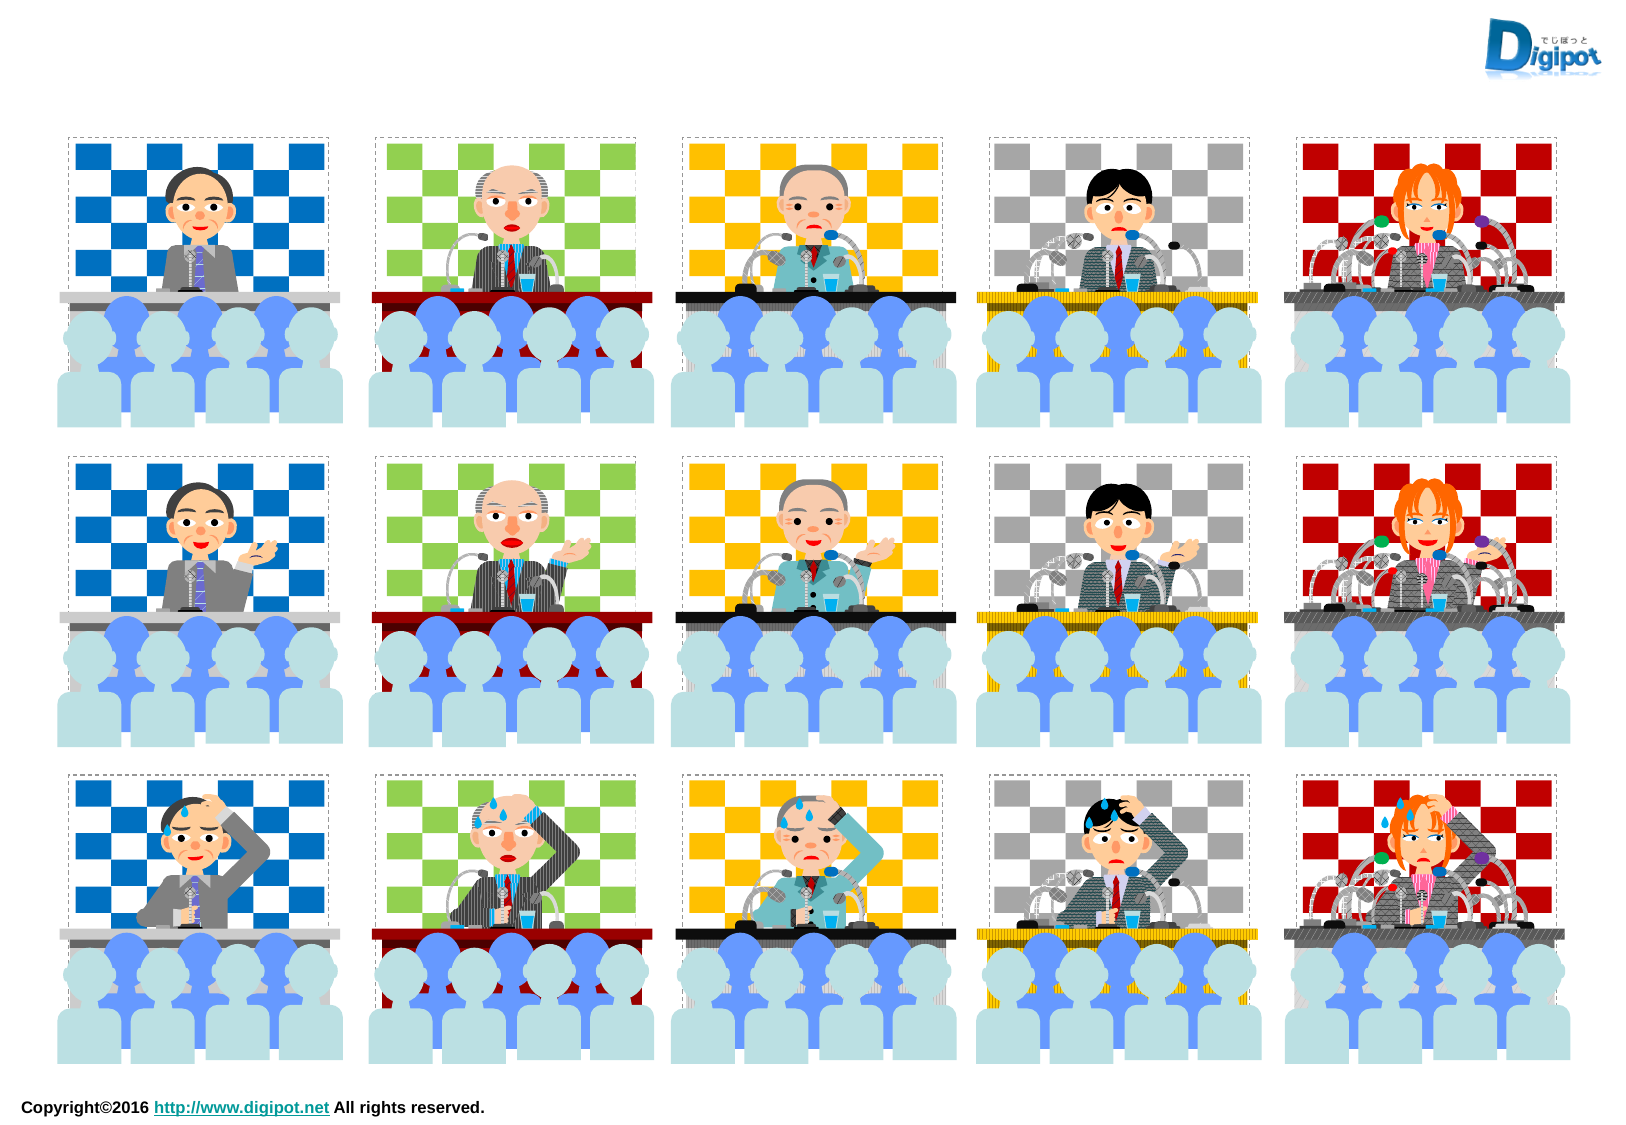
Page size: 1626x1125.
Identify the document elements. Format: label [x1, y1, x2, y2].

text_box [368, 463, 655, 748]
text_box [1283, 463, 1571, 748]
text_box [975, 780, 1262, 1065]
text_box [368, 143, 655, 428]
text_box [670, 463, 957, 748]
text_box [975, 143, 1262, 428]
text_box [1283, 780, 1571, 1065]
text_box [57, 780, 344, 1065]
text_box [57, 463, 344, 748]
text_box [57, 143, 344, 428]
text_box [670, 143, 957, 428]
text_box [975, 463, 1262, 748]
text_box [1283, 143, 1571, 428]
text_box [670, 780, 957, 1065]
picture [1485, 18, 1602, 82]
text_box [368, 780, 655, 1065]
